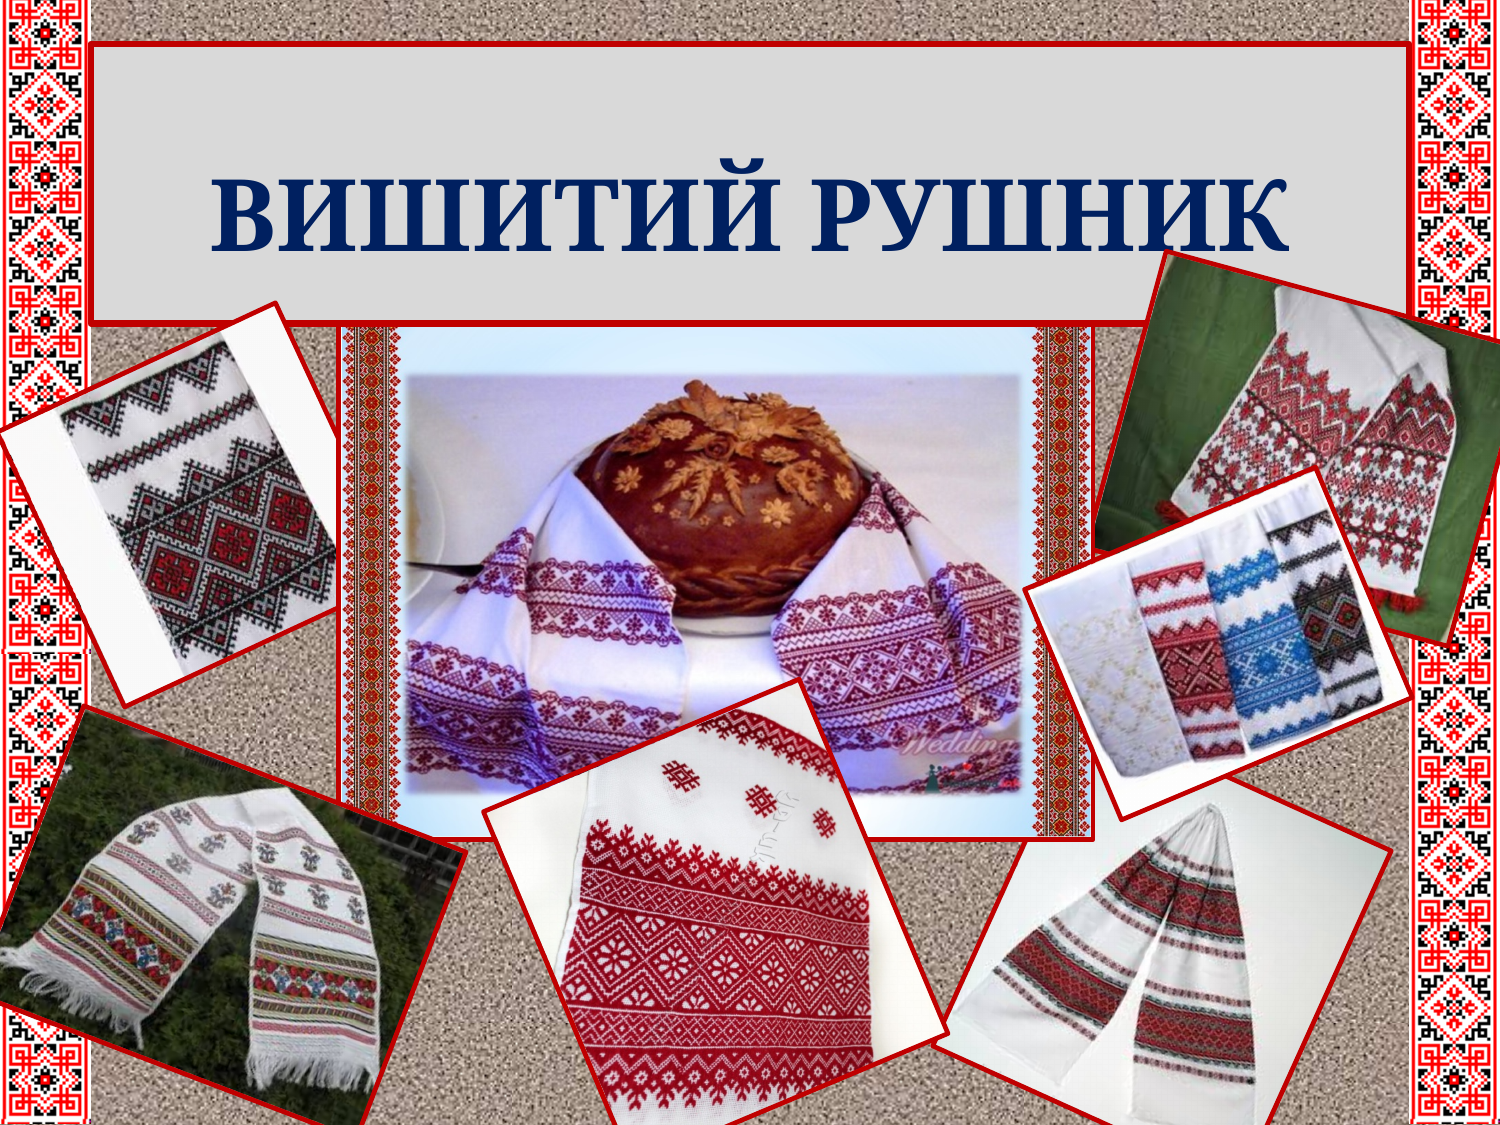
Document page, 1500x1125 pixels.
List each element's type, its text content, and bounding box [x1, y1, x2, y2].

picture [0, 0, 1500, 1125]
text_box ВИШИТИЙ РУШНИК [95, 43, 1404, 324]
